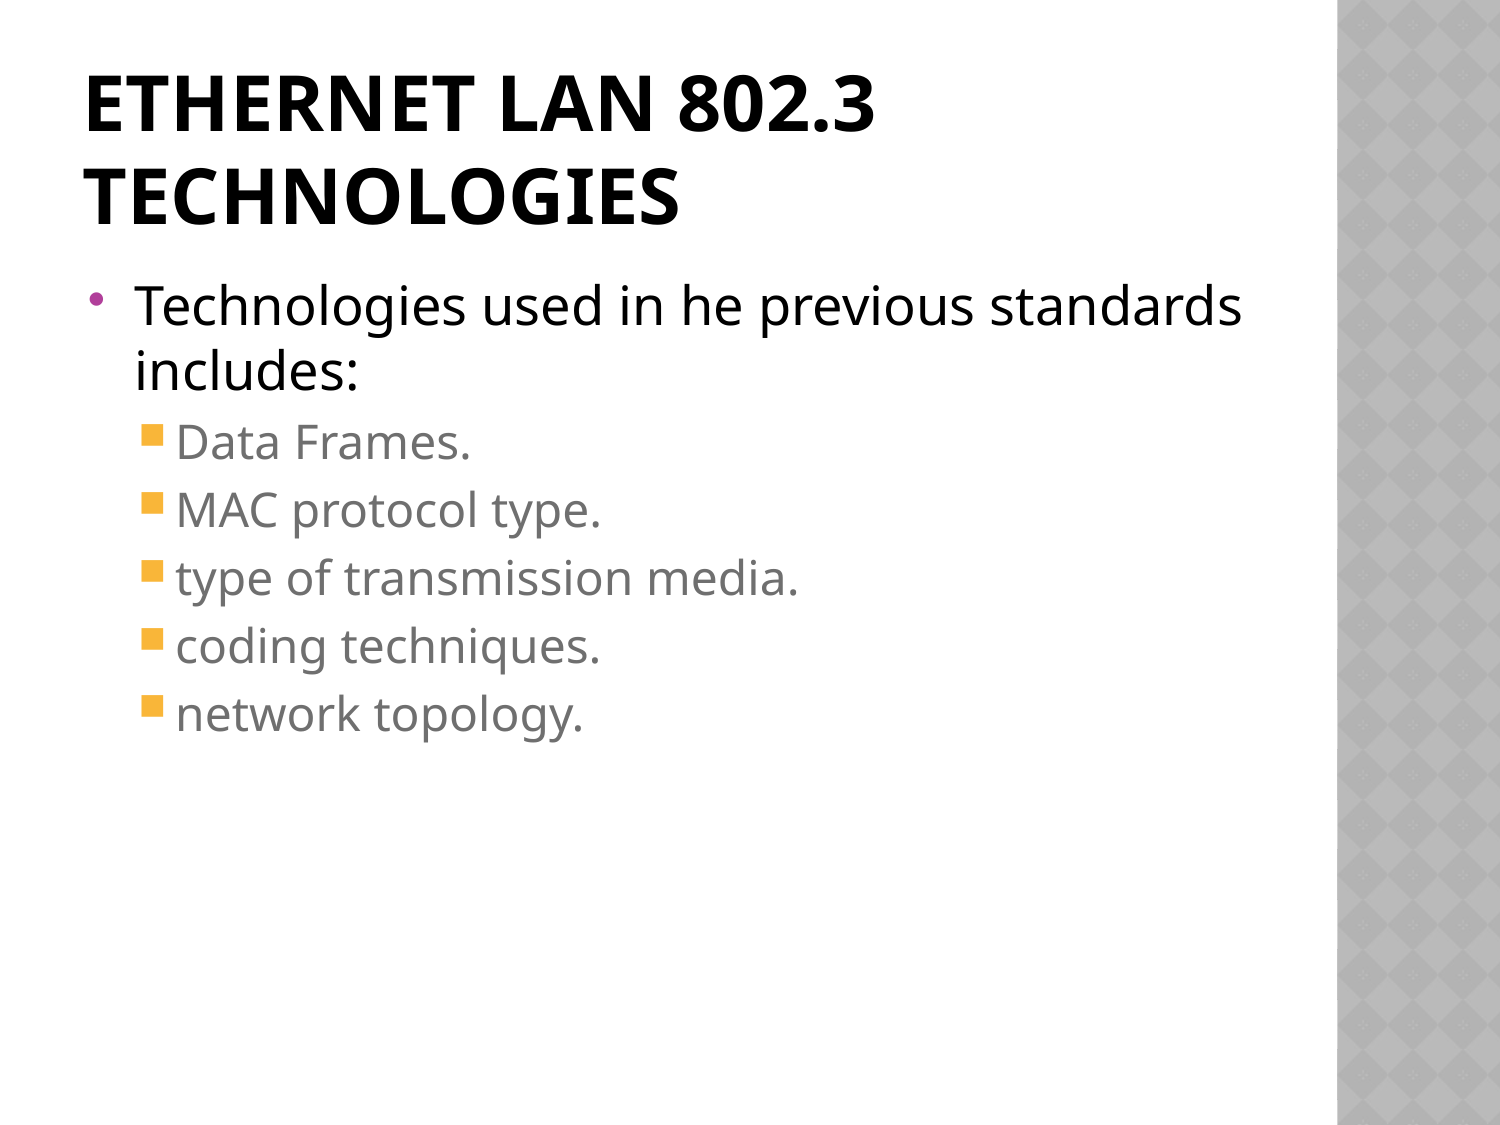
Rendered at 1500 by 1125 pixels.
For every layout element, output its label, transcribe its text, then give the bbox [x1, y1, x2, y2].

title Ethernet LAN 802.3 technologies [75, 52, 1263, 240]
list Technologies used in he previous standards includes: Data Frames. MAC protocol type. type of transmission media. coding techniques. network topology. [75, 264, 1263, 1059]
